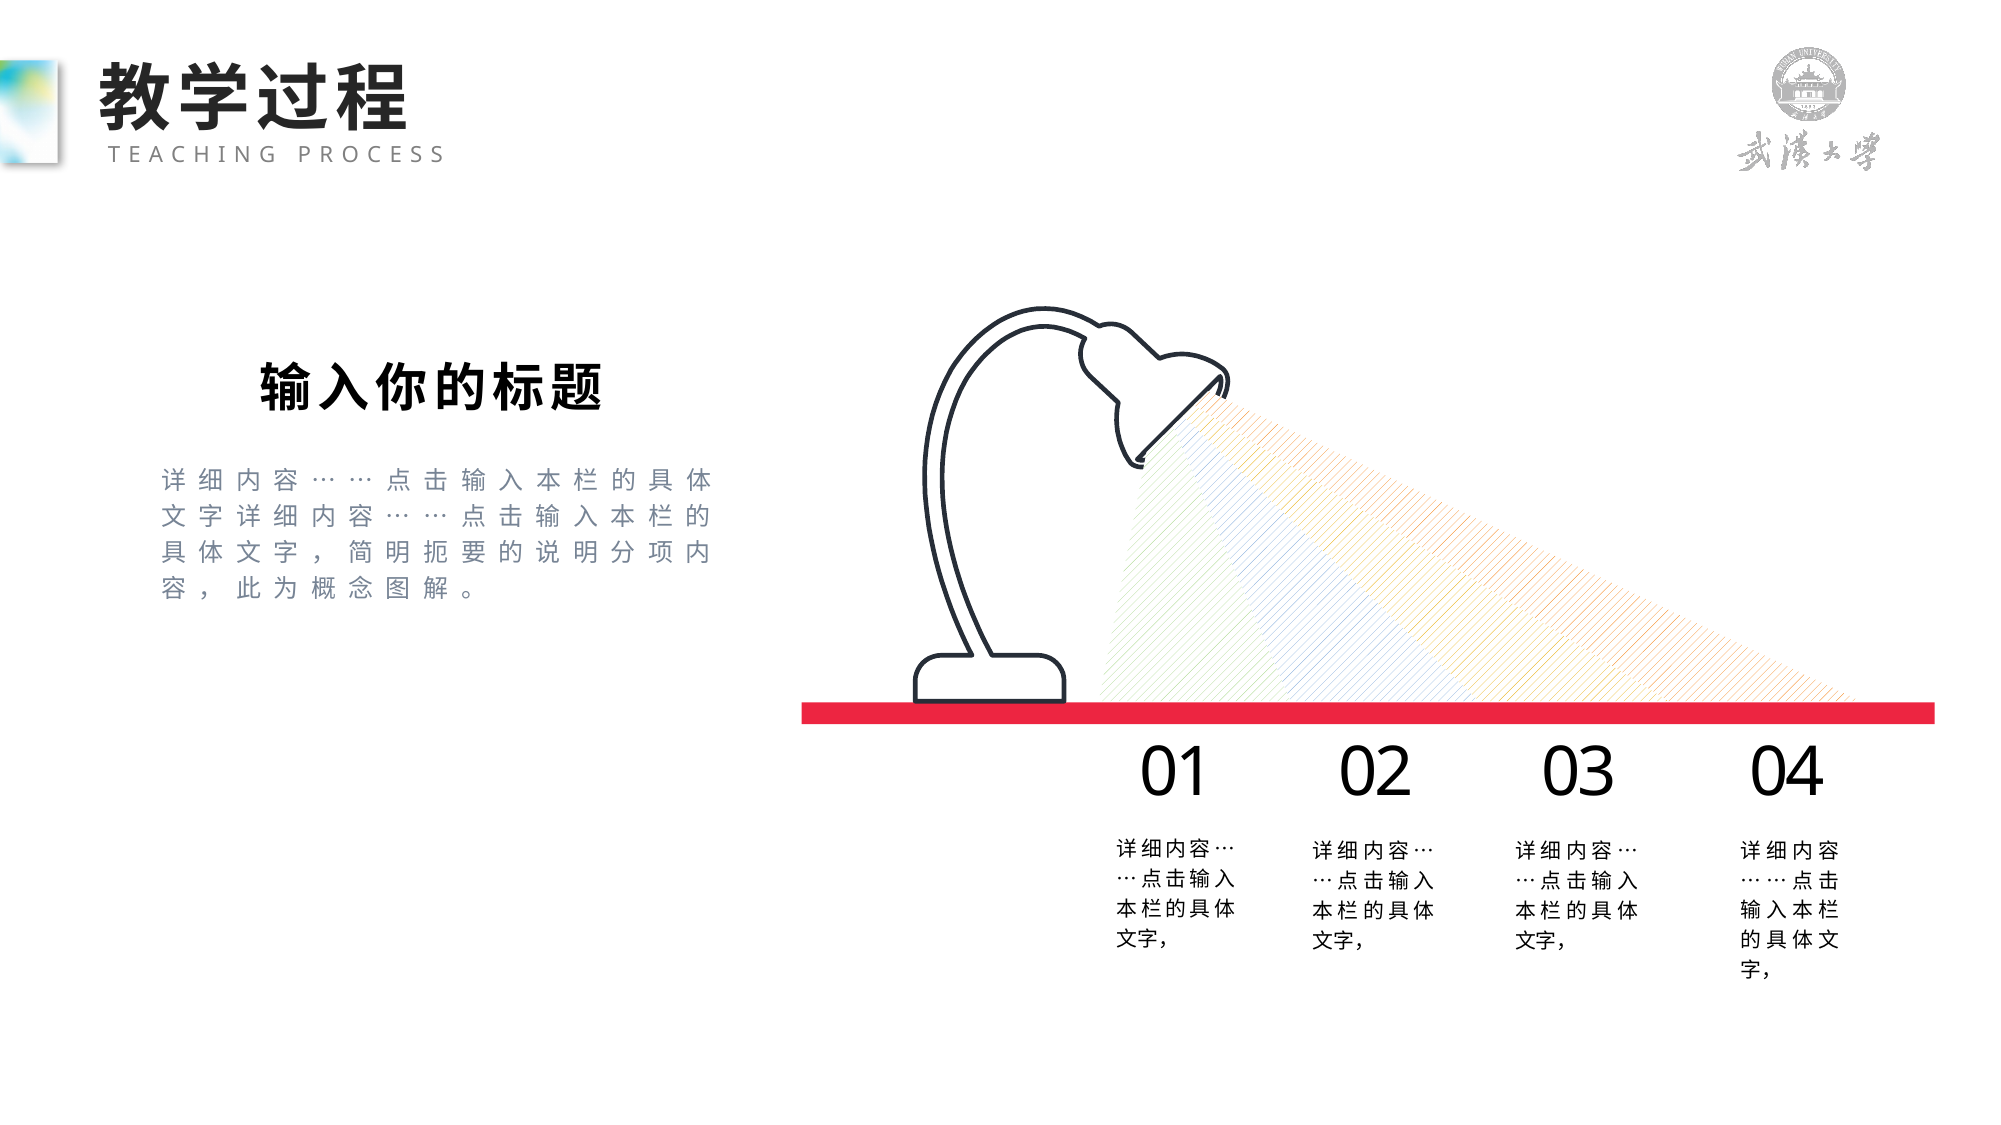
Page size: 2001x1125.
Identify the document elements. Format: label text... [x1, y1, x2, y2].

text_box [1183, 402, 1668, 702]
text_box [1173, 415, 1478, 702]
text_box 详细内容……点击输入本栏的具体文字， [1720, 822, 1859, 992]
text_box 02 [1289, 724, 1463, 813]
text_box 01 [1120, 724, 1235, 813]
picture [0, 61, 78, 163]
text_box [1098, 425, 1290, 702]
text_box 详细内容……点击输入本栏的具体文字， [1495, 823, 1658, 963]
text_box [801, 702, 1935, 725]
text_box [1193, 391, 1861, 702]
text_box 03 [1492, 724, 1666, 813]
text_box [915, 308, 1228, 702]
text_box 详细内容……点击输入本栏的具体文字， [1292, 823, 1455, 963]
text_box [78, 44, 476, 171]
text_box 04 [1700, 724, 1874, 813]
picture [1737, 47, 1880, 171]
text_box 详细内容……点击输入本栏的具体文字， [1096, 820, 1255, 961]
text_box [146, 346, 775, 609]
